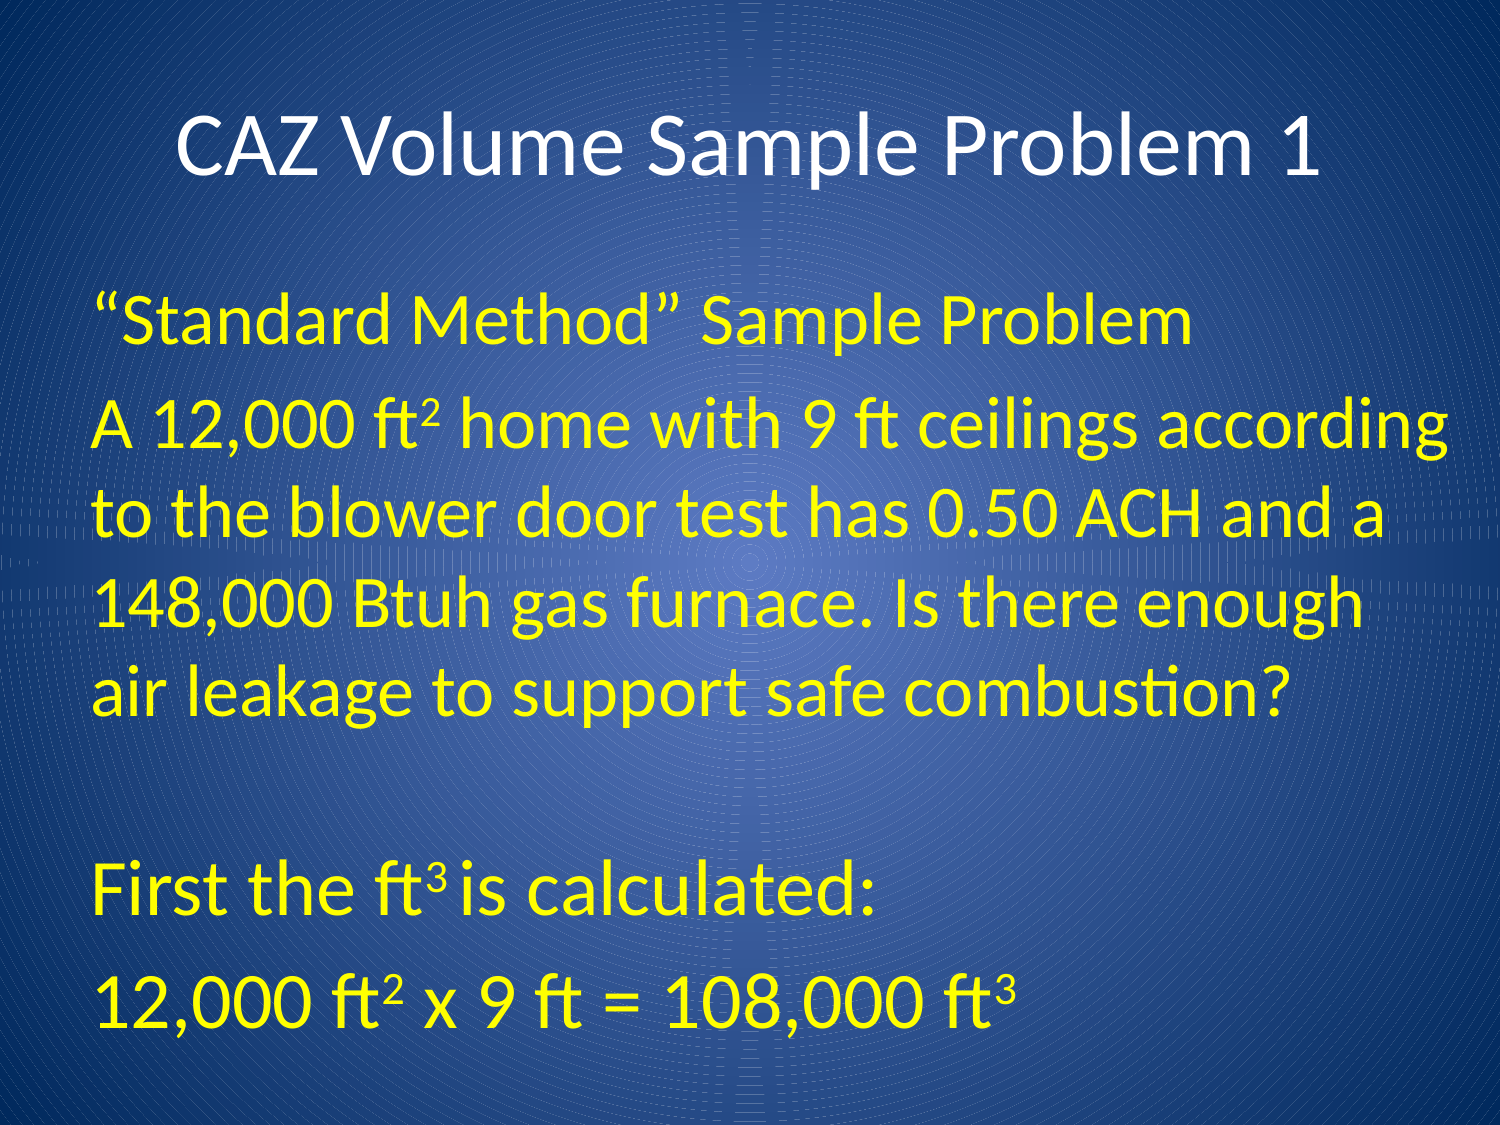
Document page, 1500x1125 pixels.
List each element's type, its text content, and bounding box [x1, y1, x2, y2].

list “Standard Method” Sample Problem A 12,000 ft2 home with 9 ft ceilings according to the blower door test has 0.50 ACH and a 148,000 Btuh gas furnace. Is there enough air leakage to support safe combustion? First the ft3 is calculated: 12,000 ft2 x 9 ft = 108,000 ft3 [75, 262, 1475, 1088]
title CAZ Volume Sample Problem 1 [75, 45, 1425, 233]
